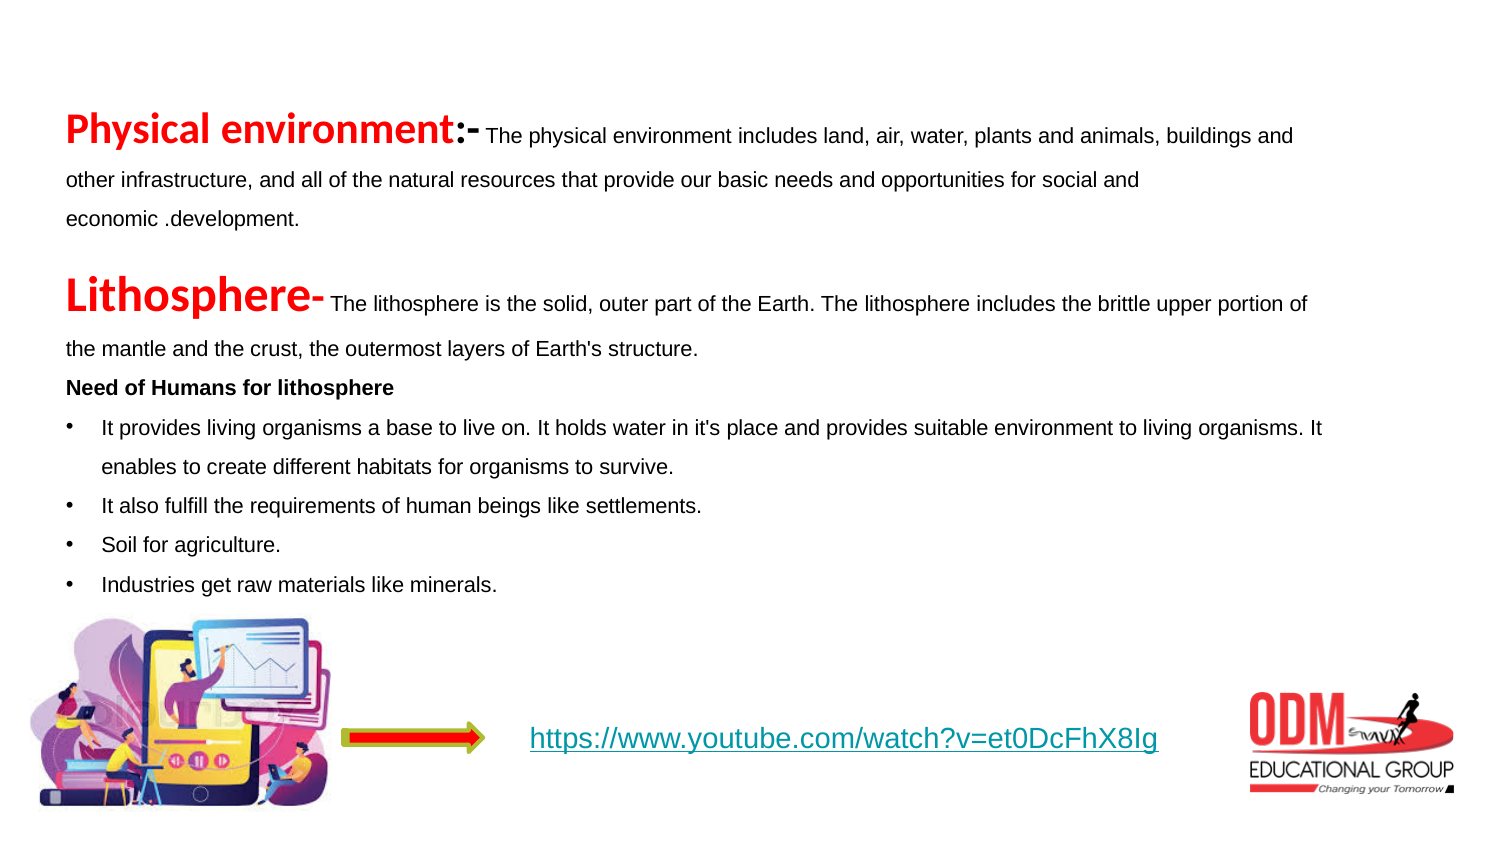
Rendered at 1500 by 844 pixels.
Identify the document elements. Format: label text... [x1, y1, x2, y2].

text_box [348, 721, 486, 754]
text_box https://www.youtube.com/watch?v=et0DcFhX8Ig [514, 712, 1245, 763]
text_box Physical environment:- The physical environment includes land, air, water, plants and animals, buildings and other infrastructure, and all of the natural resources that provide our basic needs and opportunities for social and economic .development. Lithosphere- The lithosphere is the solid, outer part of the Earth. The lithosphere includes the brittle upper portion of the mantle and the crust, the outermost layers of Earth's structure. Need of Humans for lithosphere It provides living organisms a base to live on. It holds water in it's place and provides suitable environment to living organisms. It enables to create different habitats for organisms to survive. It also fulfill the requirements of human beings like settlements. Soil for agriculture. Industries get raw materials like minerals. [51, 66, 1353, 604]
picture [1250, 691, 1454, 794]
picture [19, 604, 344, 821]
